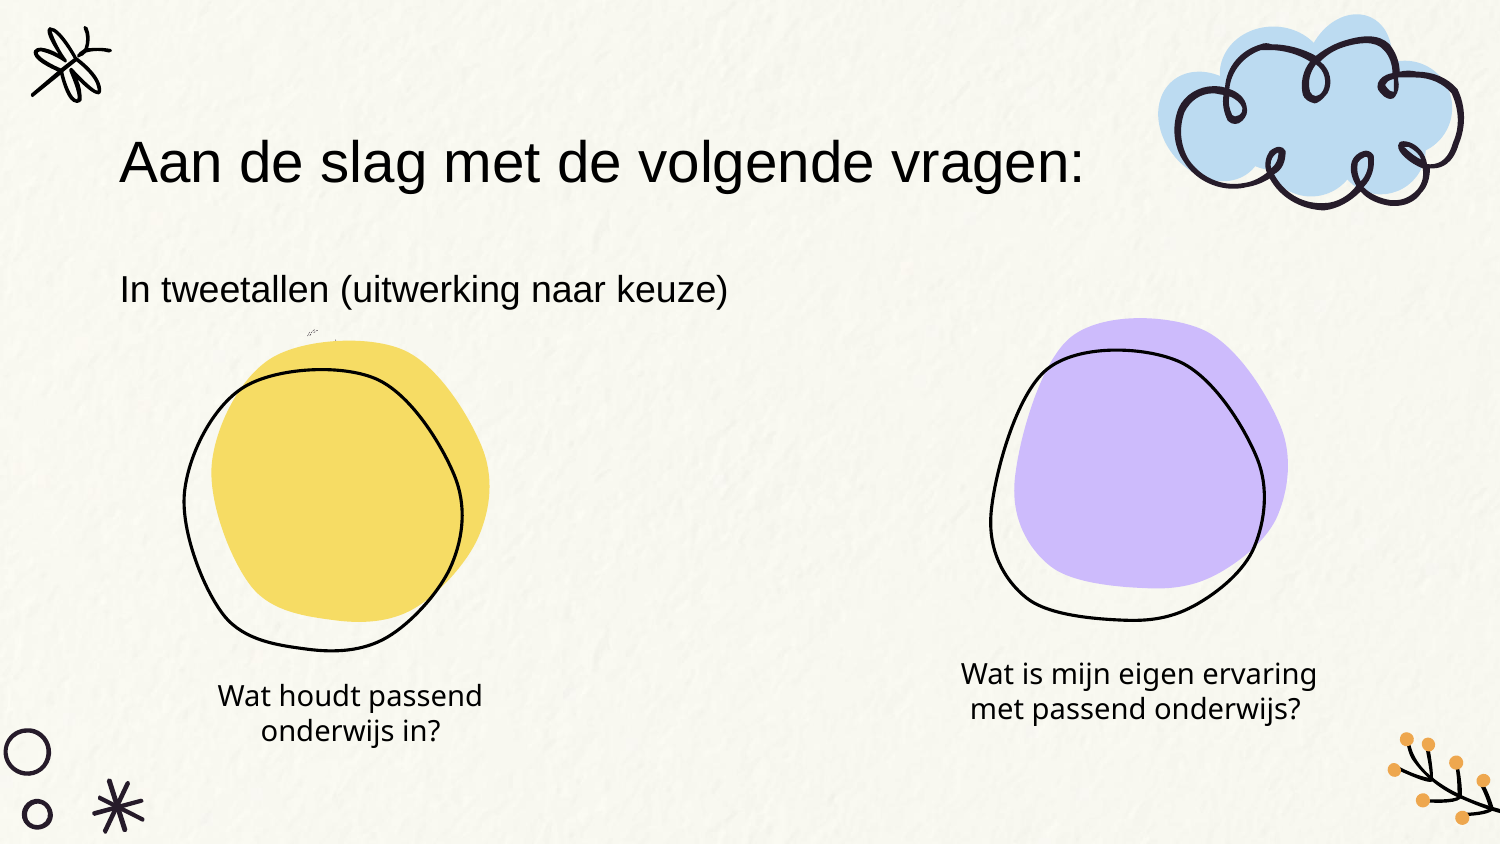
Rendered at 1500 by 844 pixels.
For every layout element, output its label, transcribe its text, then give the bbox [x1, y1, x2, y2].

subtitle Wat houdt passend onderwijs in? [133, 662, 568, 802]
subtitle Wat is mijn eigen ervaring met passend onderwijs? [921, 640, 1357, 780]
title Aan de slag met de volgende vragen: In tweetallen (uitwerking naar keuze) [104, 109, 1108, 216]
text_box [990, 317, 1289, 621]
picture [0, 0, 1500, 844]
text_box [183, 340, 490, 652]
